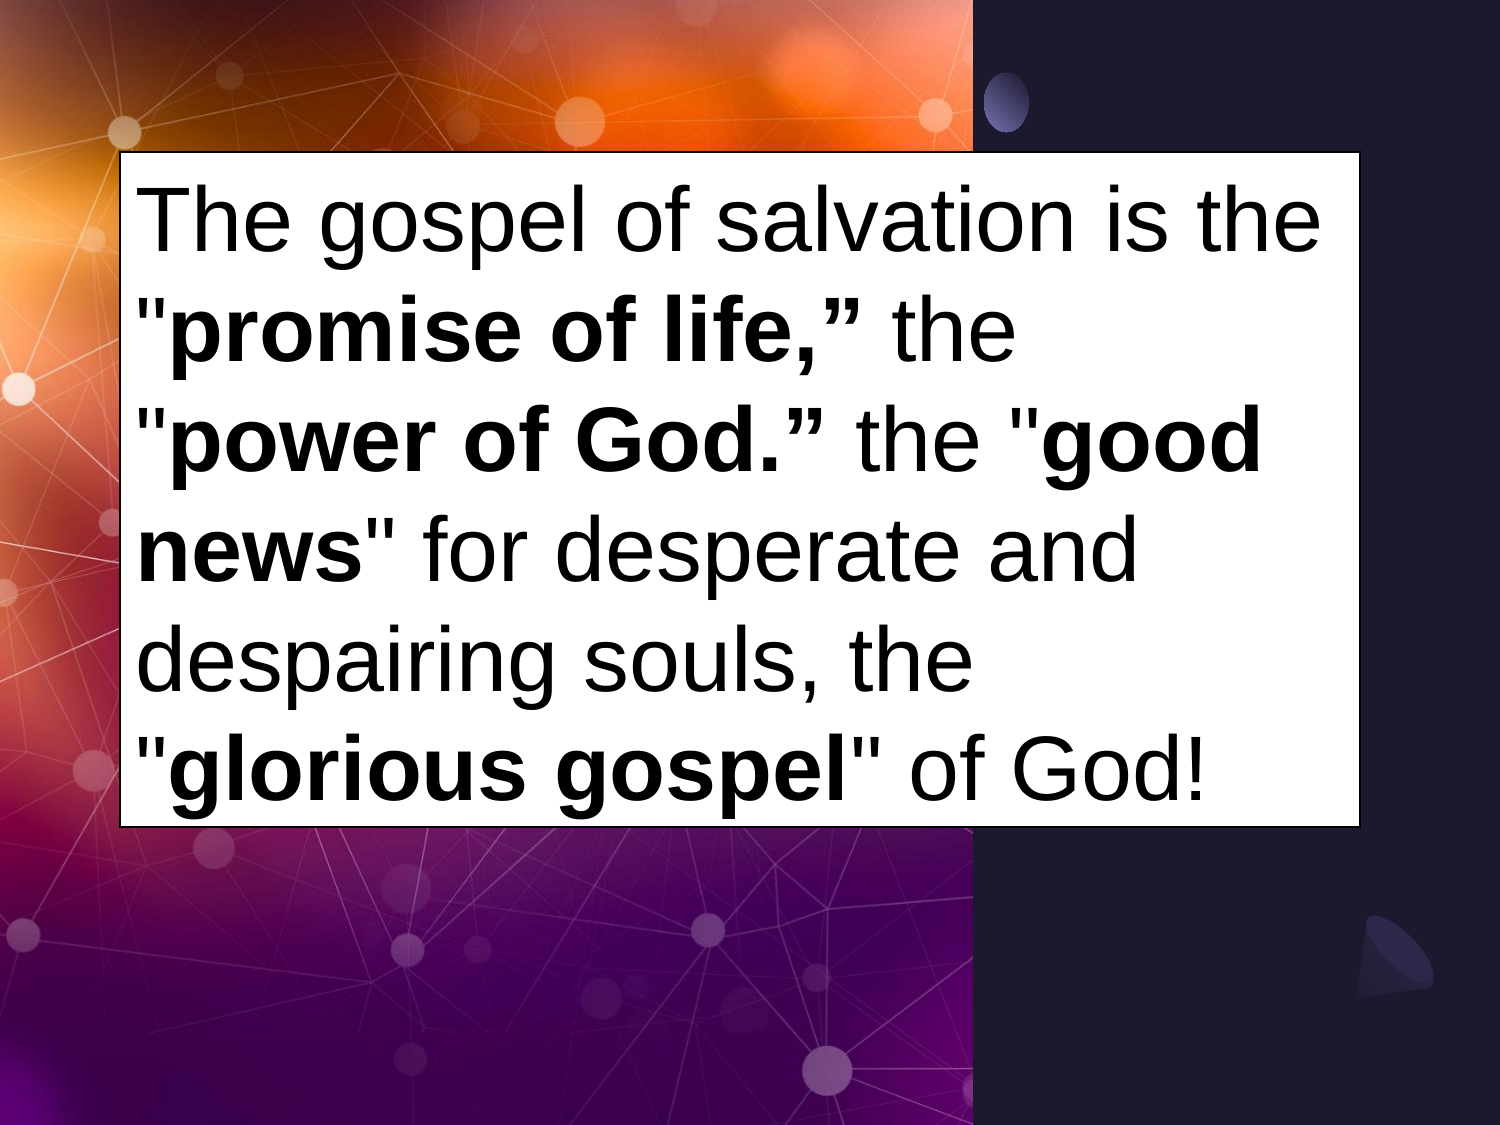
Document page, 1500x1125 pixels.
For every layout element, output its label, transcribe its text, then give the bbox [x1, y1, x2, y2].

text_box The gospel of salvation is the "promise of life,” the "power of God.” the "good news" for desperate and despairing souls, the "glorious gospel" of God! [973, 151, 1361, 828]
picture [0, 0, 973, 1125]
